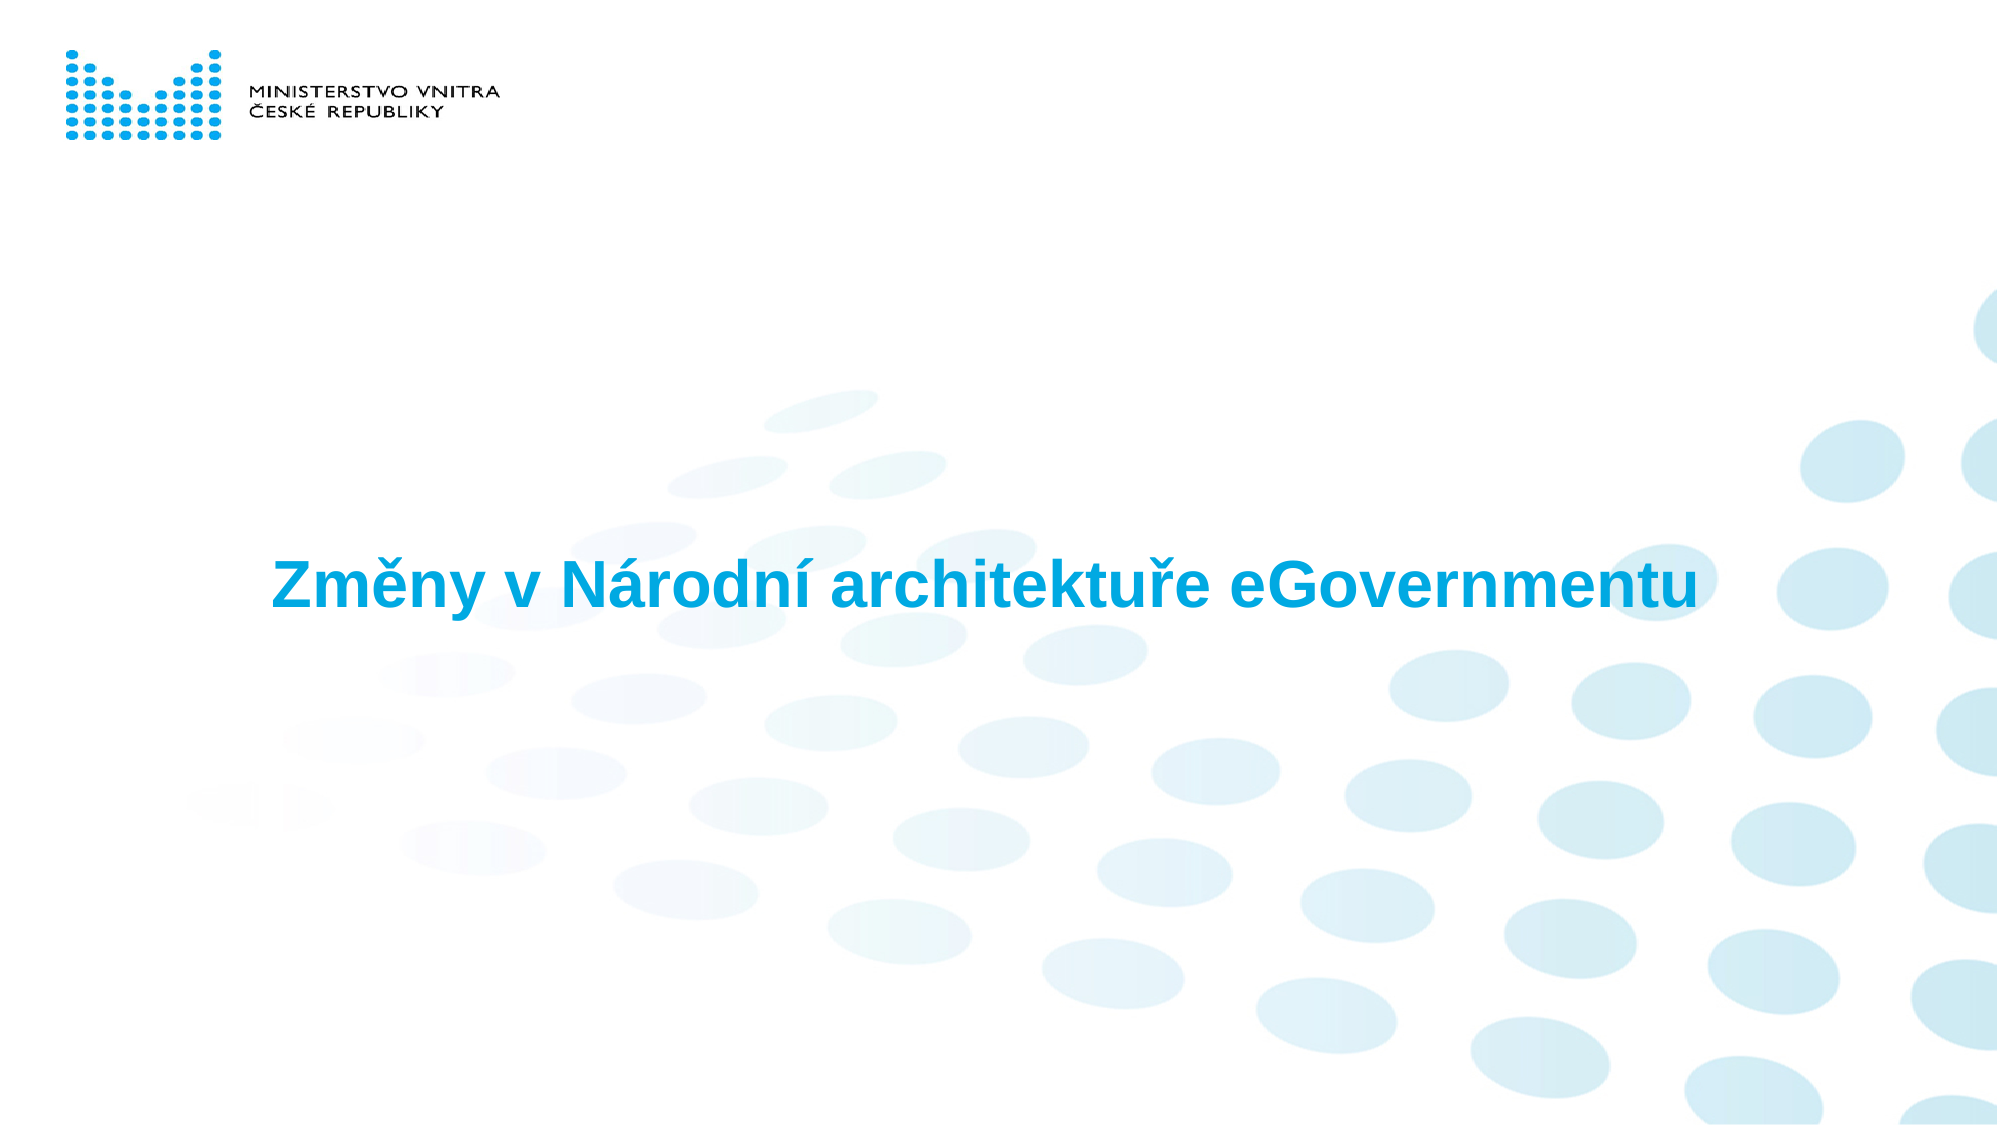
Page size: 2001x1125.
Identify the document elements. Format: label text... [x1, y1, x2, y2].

title Změny v Národní architektuře eGovernmentu [91, 418, 1882, 744]
picture [0, 0, 2000, 1125]
